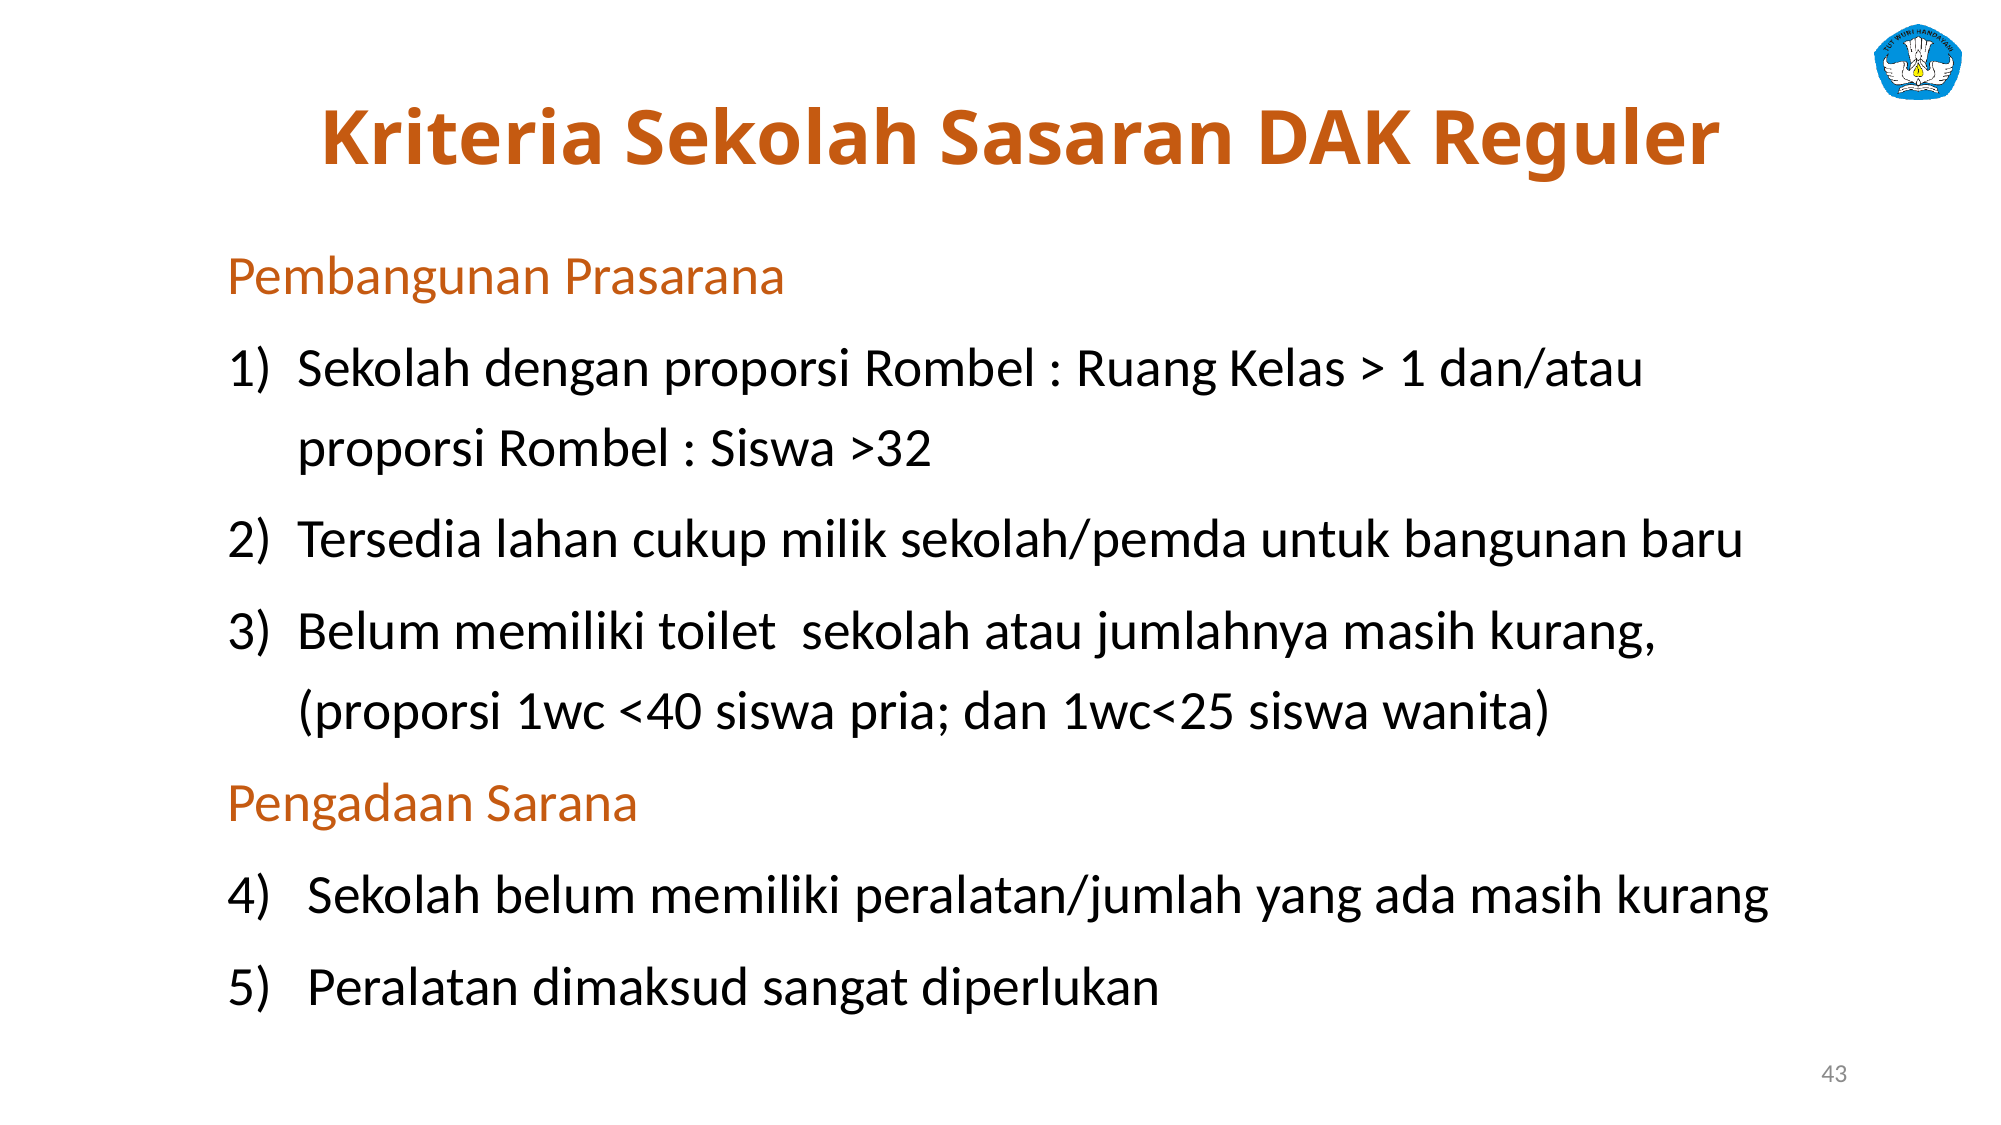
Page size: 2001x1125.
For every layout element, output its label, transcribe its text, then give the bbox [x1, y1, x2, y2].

picture [1884, 37, 1953, 92]
picture [1874, 61, 1902, 100]
picture [1924, 24, 1962, 49]
title Kriteria Sekolah Sasaran DAK Reguler [278, 62, 1764, 218]
picture [1934, 67, 1962, 100]
picture [1874, 24, 1913, 51]
slide_number 43 [1412, 1042, 1863, 1103]
list Pembangunan Prasarana Sekolah dengan proporsi Rombel : Ruang Kelas > 1 dan/atau proporsi Rombel : Siswa >32 Tersedia lahan cukup milik sekolah/pemda untuk bangunan baru Belum memiliki toilet sekolah atau jumlahnya masih kurang, (proporsi 1wc <40 siswa pria; dan 1wc<25 siswa wanita) Pengadaan Sarana Sekolah belum memiliki peralatan/jumlah yang ada masih kurang Peralatan dimaksud sangat diperlukan [212, 218, 1859, 1030]
